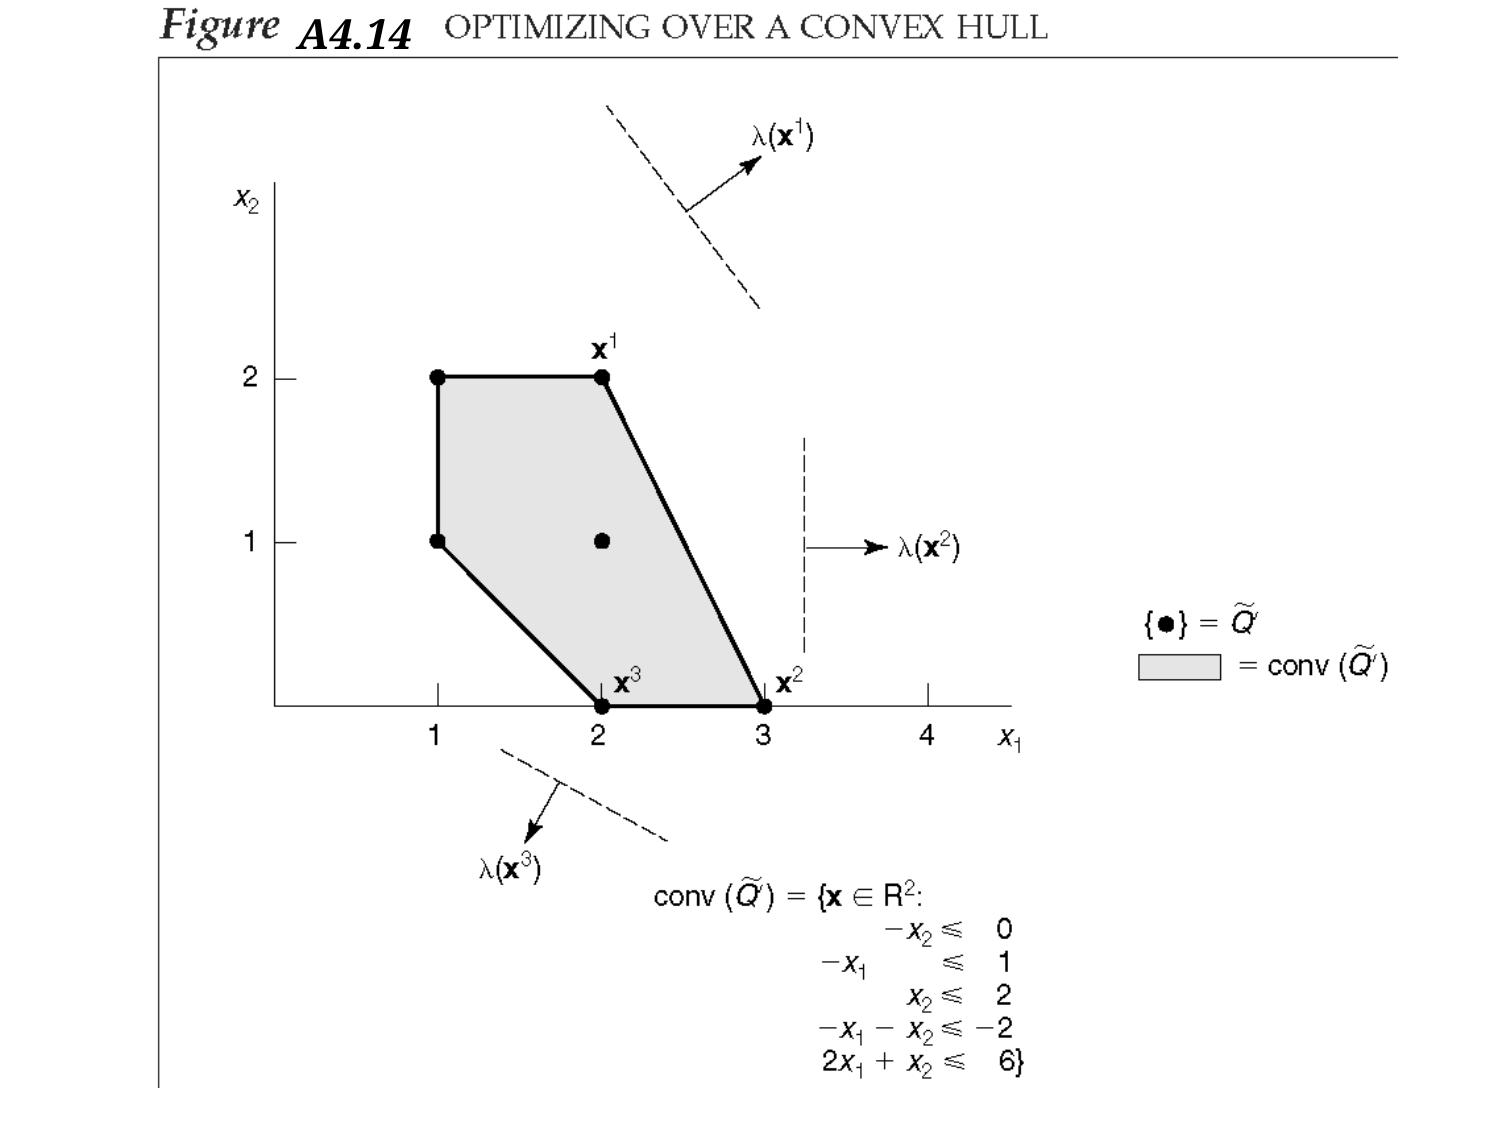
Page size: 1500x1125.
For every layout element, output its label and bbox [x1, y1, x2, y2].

picture [145, 0, 1398, 1088]
